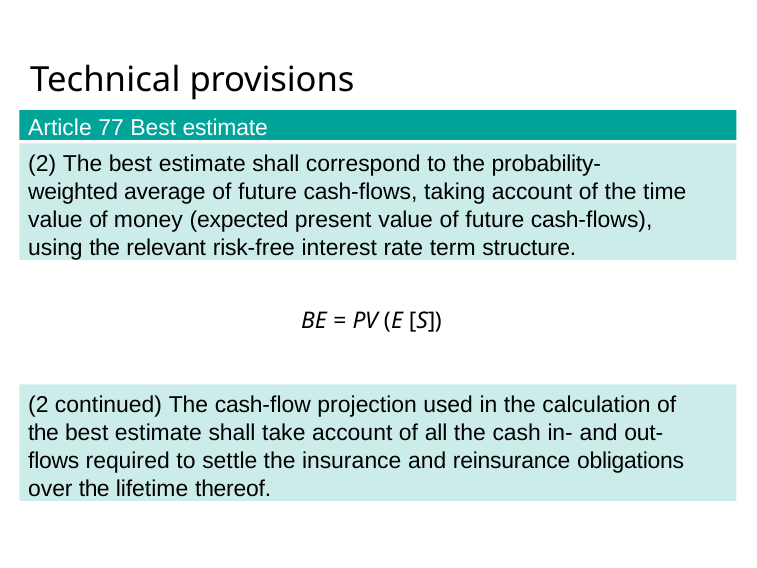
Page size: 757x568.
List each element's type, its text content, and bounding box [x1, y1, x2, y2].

text_box Article 77 Best estimate [19, 110, 737, 140]
title Technical provisions [28, 27, 681, 110]
text_box (2) The best estimate shall correspond to the probability-weighted average of future cash-flows, taking account of the time value of money (expected present value of future cash-flows), using the relevant risk-free interest rate term structure. [19, 143, 737, 260]
text_box (2 continued) The cash-flow projection used in the calculation of the best estimate shall take account of all the cash in- and out-flows required to settle the insurance and reinsurance obligations over the lifetime thereof. [19, 384, 737, 501]
text_box BE = PV (E [S]) [299, 303, 457, 333]
